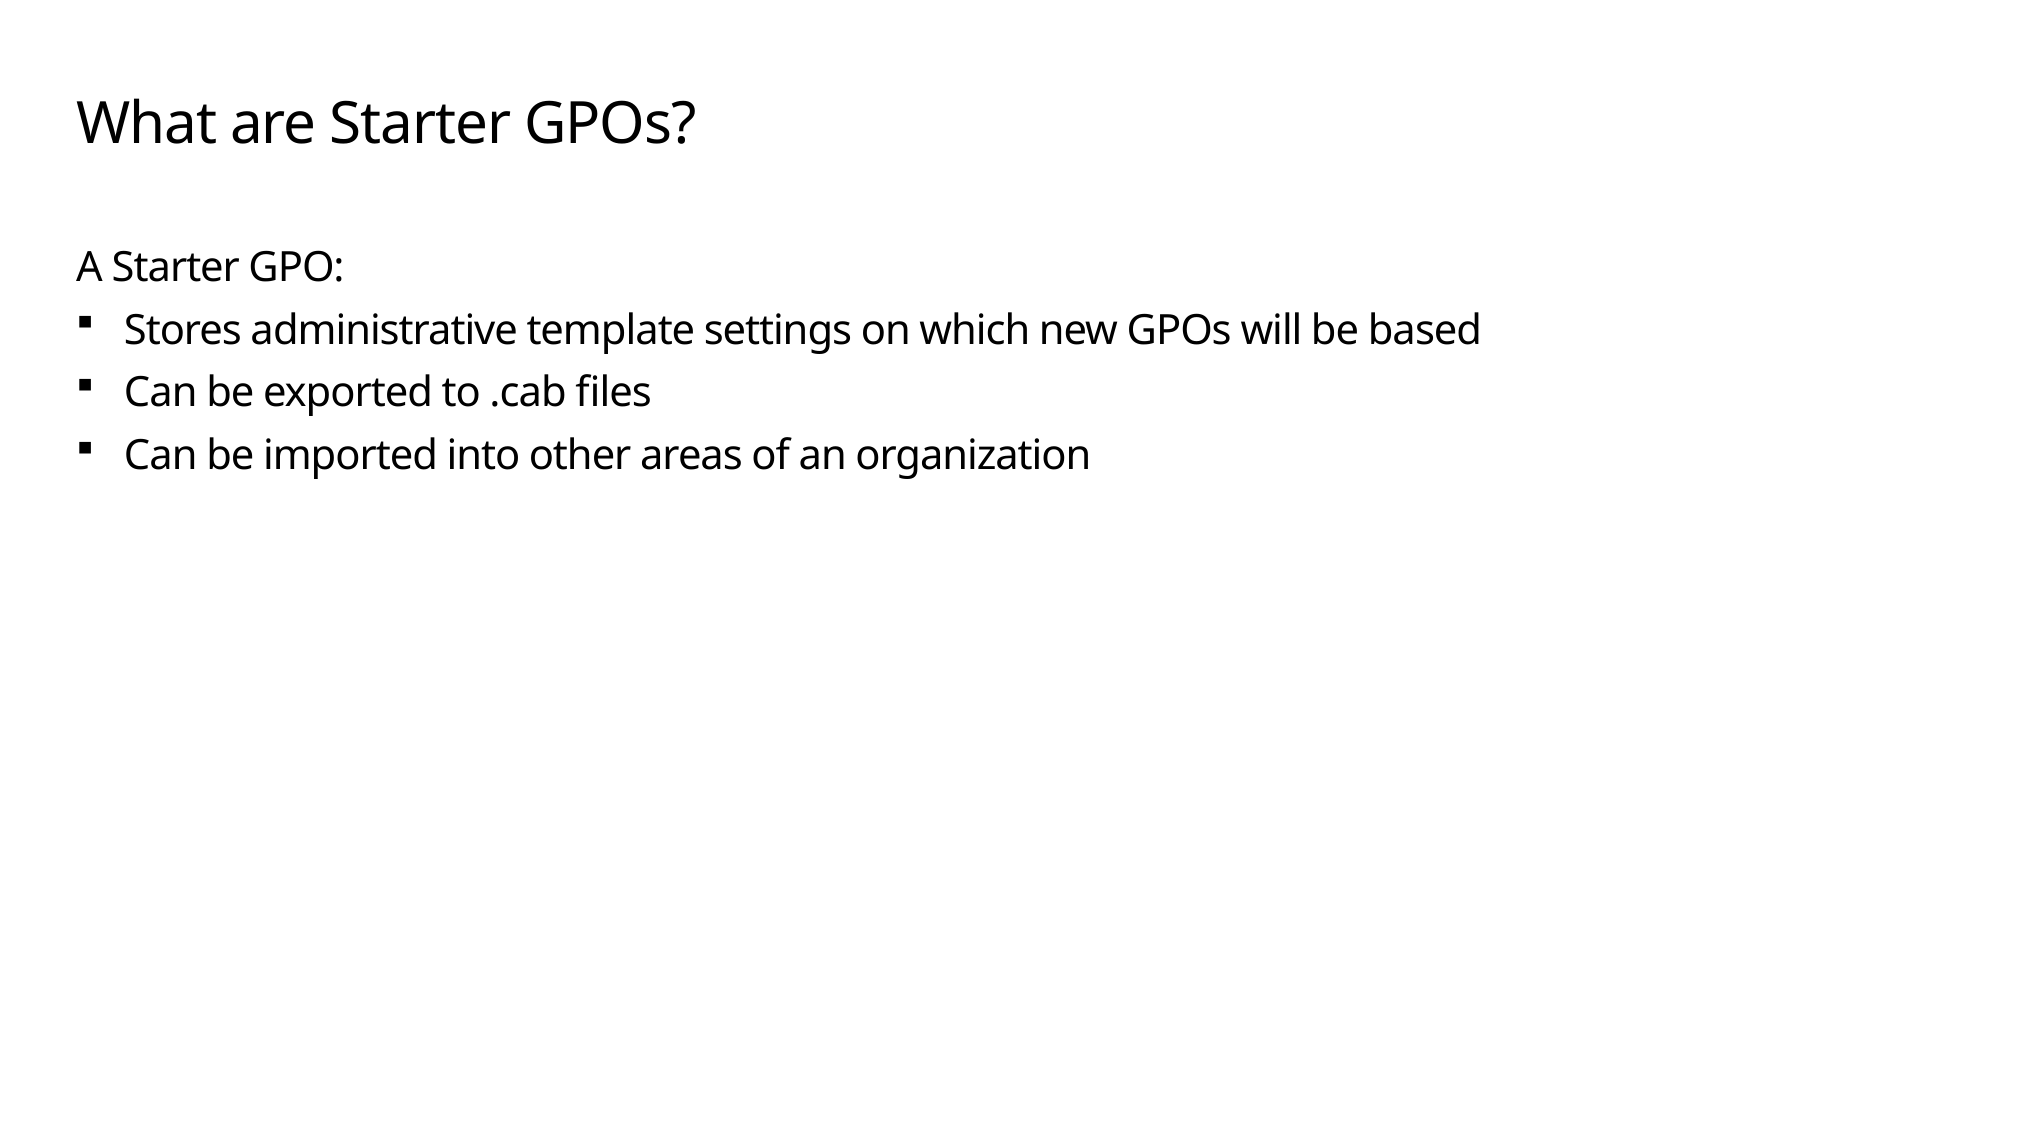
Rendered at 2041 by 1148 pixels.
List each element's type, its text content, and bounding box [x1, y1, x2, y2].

list A Starter GPO: Stores administrative template settings on which new GPOs will be based Can be exported to .cab files Can be imported into other areas of an organization [76, 240, 1900, 1014]
title What are Starter GPOs? [76, 93, 1968, 161]
